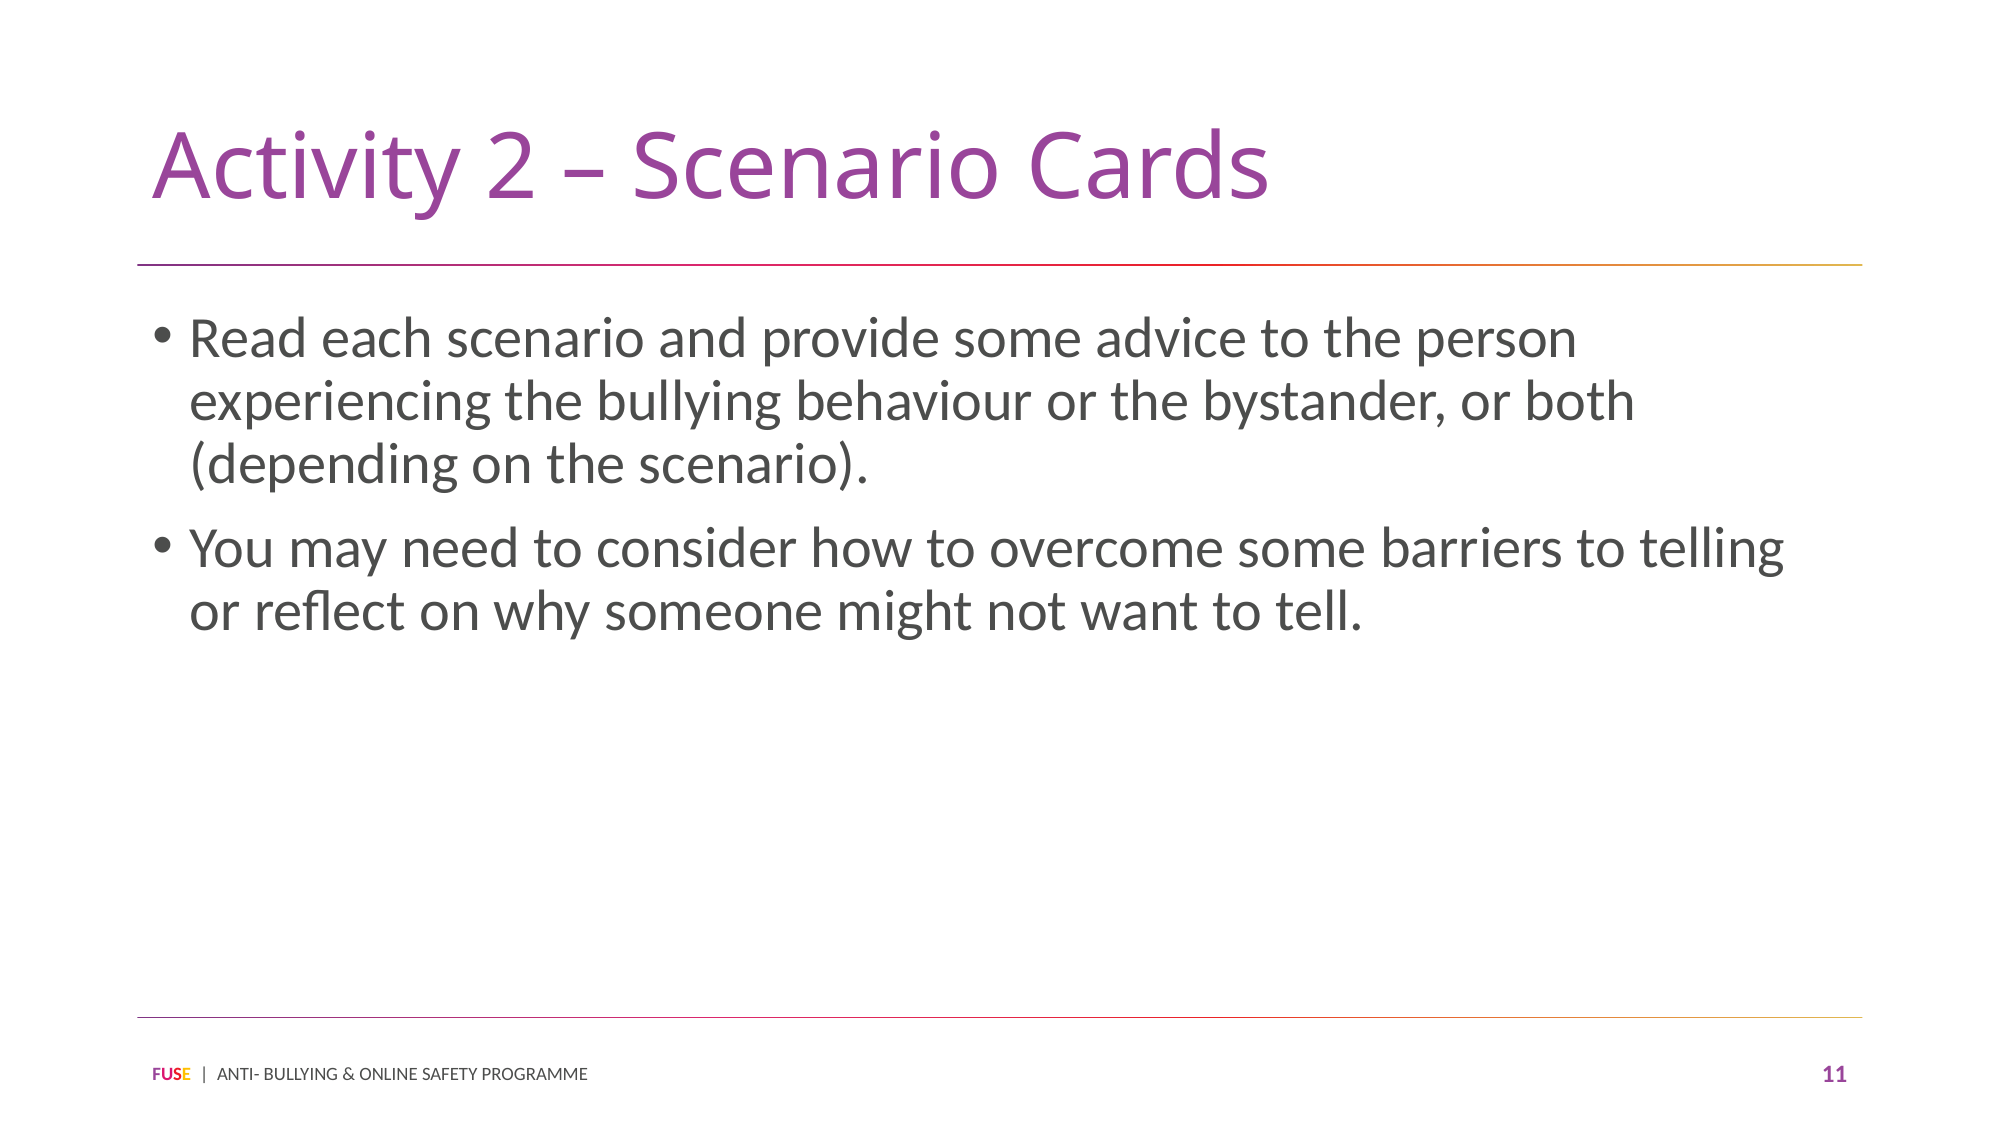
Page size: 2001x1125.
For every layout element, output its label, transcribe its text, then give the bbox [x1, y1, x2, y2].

footer FUSE | ANTI- BULLYING & ONLINE SAFETY PROGRAMME [137, 1042, 813, 1103]
title Activity 2 – Scenario Cards [137, 59, 1863, 278]
list Read each scenario and provide some advice to the person experiencing the bullying behaviour or the bystander, or both (depending on the scenario). You may need to consider how to overcome some barriers to telling or reflect on why someone might not want to tell. [137, 299, 1863, 994]
slide_number 11 [1412, 1042, 1863, 1103]
